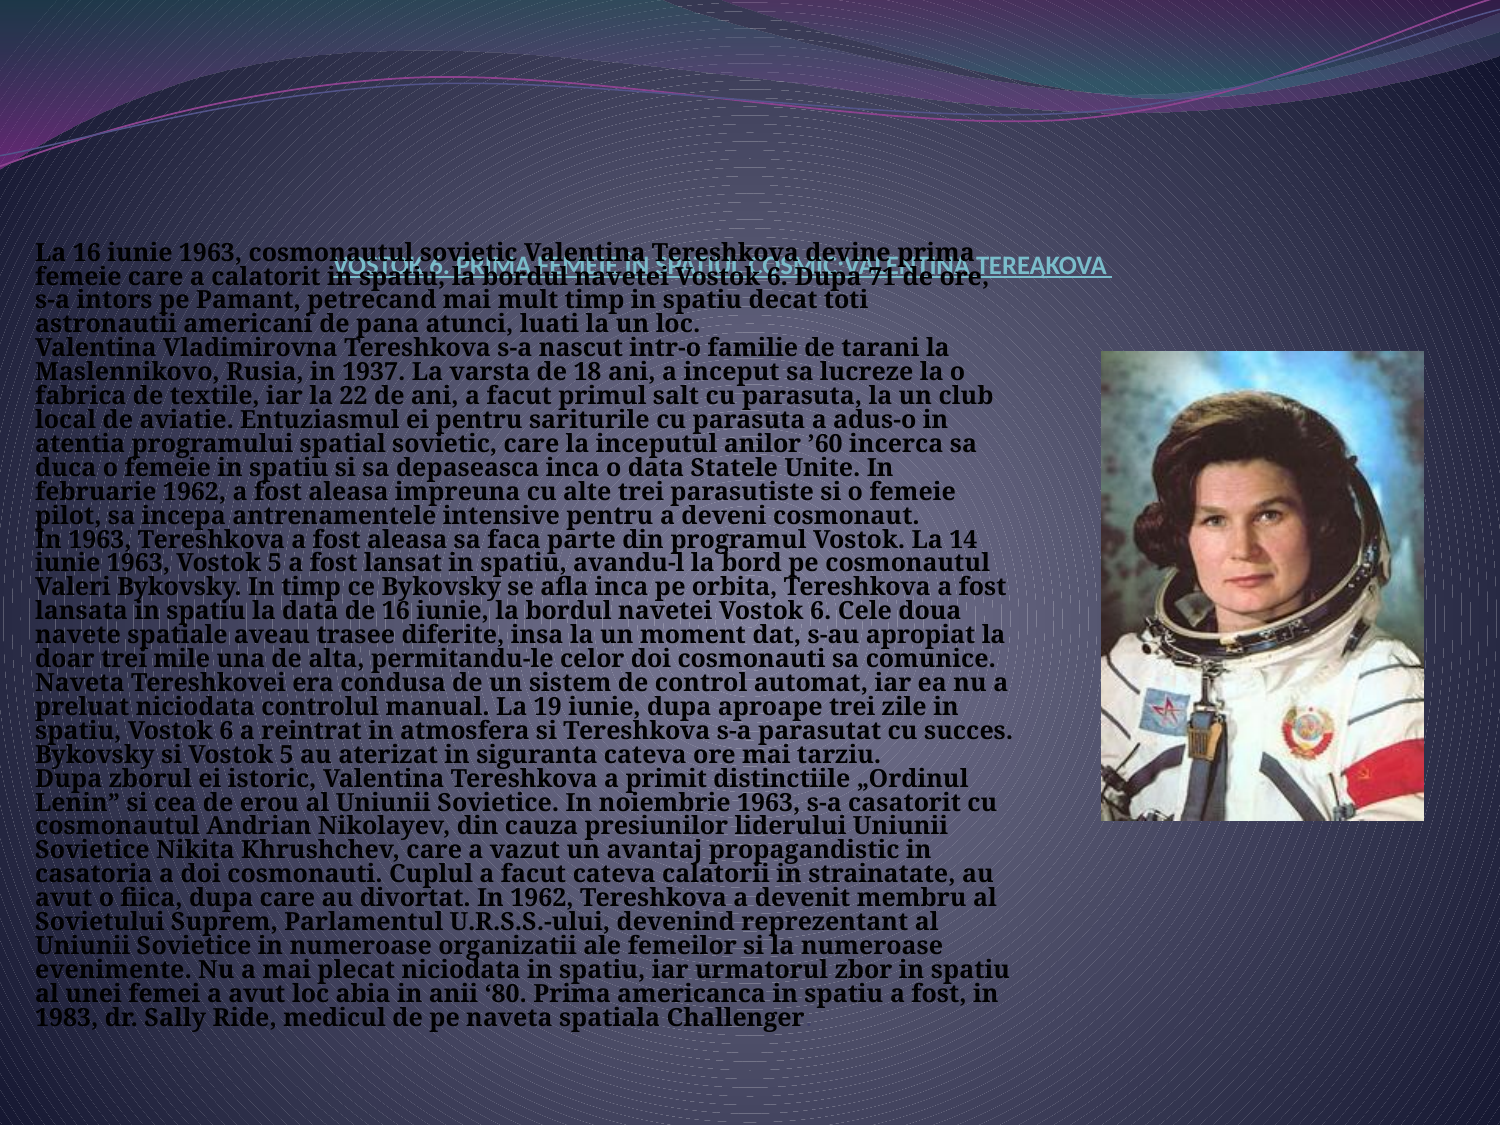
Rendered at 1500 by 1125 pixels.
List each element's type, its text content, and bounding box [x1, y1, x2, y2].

subtitle La 16 iunie 1963, cosmonautul sovietic Valentina Tereshkova devine prima femeie care a calatorit in spatiu, la bordul navetei Vostok 6. Dupa 71 de ore, s-a intors pe Pamant, petrecand mai mult timp in spatiu decat toti astronautii americani de pana atunci, luati la un loc. Valentina Vladimirovna Tereshkova s-a nascut intr-o familie de tarani la Maslennikovo, Rusia, in 1937. La varsta de 18 ani, a inceput sa lucreze la o fabrica de textile, iar la 22 de ani, a facut primul salt cu parasuta, la un club local de aviatie. Entuziasmul ei pentru sariturile cu parasuta a adus-o in atentia programului spatial sovietic, care la inceputul anilor ’60 incerca sa duca o femeie in spatiu si sa depaseasca inca o data Statele Unite. In februarie 1962, a fost aleasa impreuna cu alte trei parasutiste si o femeie pilot, sa incepa antrenamentele intensive pentru a deveni cosmonaut. In 1963, Tereshkova a fost aleasa sa faca parte din programul Vostok. La 14 iunie 1963, Vostok 5 a fost lansat in spatiu, avandu-l la bord pe cosmonautul Valeri Bykovsky. In timp ce Bykovsky se afla inca pe orbita, Tereshkova a fost lansata in spatiu la data de 16 iunie, la bordul navetei Vostok 6. Cele doua navete spatiale aveau trasee diferite, insa la un moment dat, s-au apropiat la doar trei mile una de alta, permitandu-le celor doi cosmonauti sa comunice. Naveta Tereshkovei era condusa de un sistem de control automat, iar ea nu a preluat niciodata controlul manual. La 19 iunie, dupa aproape trei zile in spatiu, Vostok 6 a reintrat in atmosfera si Tereshkova s-a parasutat cu succes. Bykovsky si Vostok 5 au aterizat in siguranta cateva ore mai tarziu. Dupa zborul ei istoric, Valentina Tereshkova a primit distinctiile „Ordinul Lenin” si cea de erou al Uniunii Sovietice. In noiembrie 1963, s-a casatorit cu cosmonautul Andrian Nikolayev, din cauza presiunilor liderului Uniunii Sovietice Nikita Khrushchev, care a vazut un avantaj propagandistic in casatoria a doi cosmonauti. Cuplul a facut cateva calatorii in strainatate, au avut o fiica, dupa care au divortat. In 1962, Tereshkova a devenit membru al Sovietului Suprem, Parlamentul U.R.S.S.-ului, devenind reprezentant al Uniunii Sovietice in numeroase organizatii ale femeilor si la numeroase evenimente. Nu a mai plecat niciodata in spatiu, iar urmatorul zbor in spatiu al unei femei a avut loc abia in anii ‘80. Prima americanca in spatiu a fost, in 1983, dr. Sally Ride, medicul de pe naveta spatiala Challenger. [34, 234, 1020, 1044]
picture [1101, 351, 1424, 821]
title Vostok 6. Prima femeie în spaţiul cosmic:Valentina Tereąkova [1020, 245, 1371, 362]
